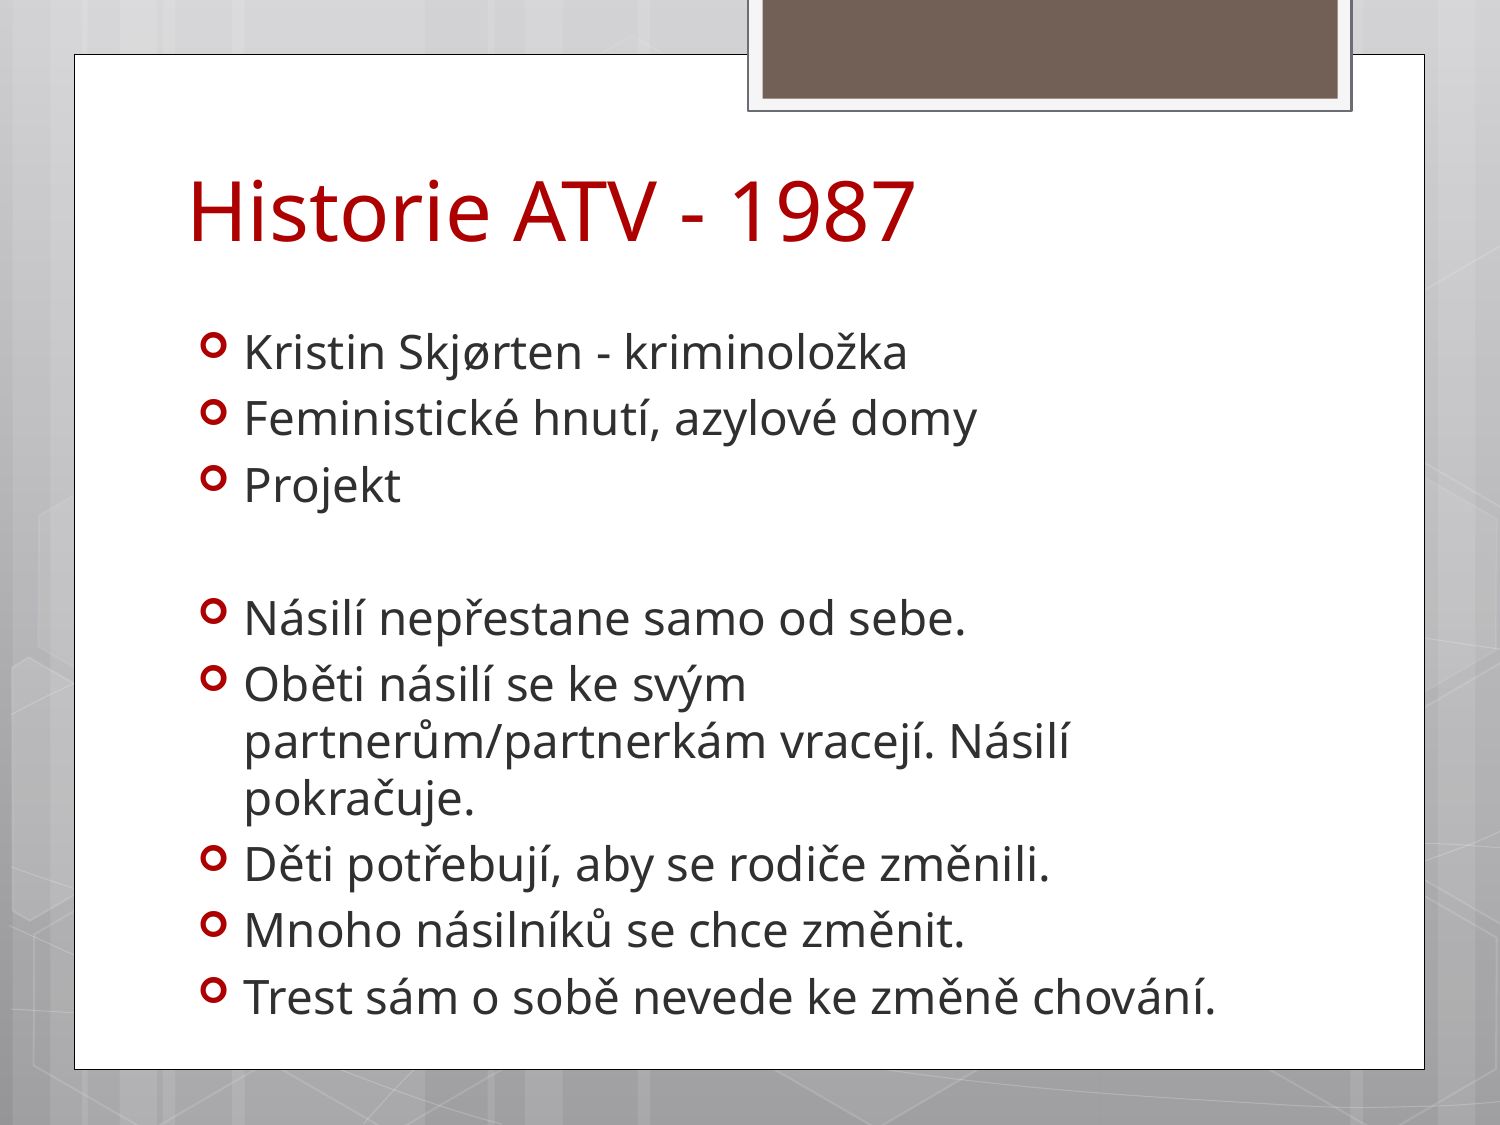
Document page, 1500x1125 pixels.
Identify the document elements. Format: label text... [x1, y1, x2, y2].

title Historie ATV - 1987 [171, 78, 1324, 266]
list Kristin Skjørten - kriminoložka Feministické hnutí, azylové domy Projekt Násilí nepřestane samo od sebe. Oběti násilí se ke svým partnerům/partnerkám vracejí. Násilí pokračuje. Děti potřebují, aby se rodiče změnili. Mnoho násilníků se chce změnit. Trest sám o sobě nevede ke změně chování. [171, 314, 1283, 1035]
